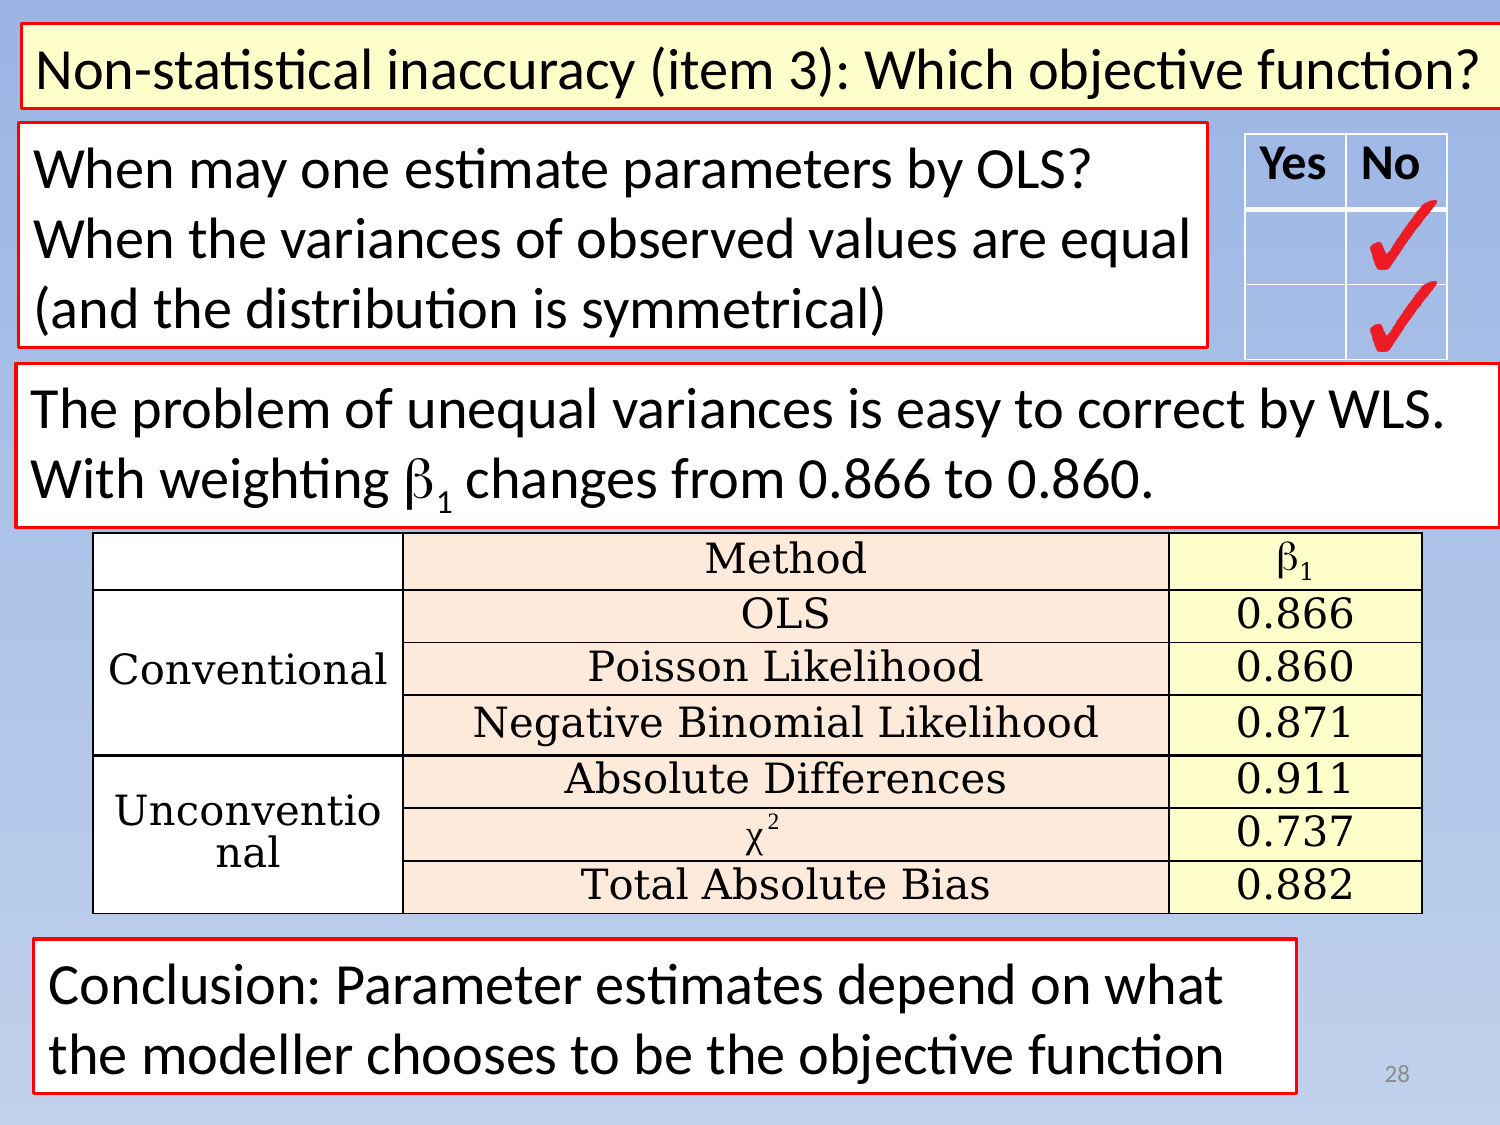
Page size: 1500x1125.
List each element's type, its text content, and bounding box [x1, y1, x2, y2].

table_cell 0.860 [1170, 643, 1421, 694]
table_cell Unconventional [94, 757, 402, 913]
table_cell [1347, 285, 1369, 359]
table_cell Conventional [94, 591, 402, 754]
table_header [94, 534, 402, 589]
table_cell [1246, 212, 1345, 284]
table_cell [789, 809, 1168, 860]
table_cell 0.871 [1170, 696, 1421, 754]
table_cell Poisson Likelihood [404, 643, 1168, 694]
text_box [742, 805, 785, 862]
text_box Conclusion: Parameter estimates depend on what the modeller chooses to be the objective function [33, 938, 1297, 1094]
table_cell 0.866 [1170, 591, 1421, 642]
table_header No [1347, 135, 1446, 207]
table_cell 0.882 [1170, 862, 1421, 913]
table_header b1 [1170, 534, 1421, 589]
table_cell OLS [404, 591, 1168, 642]
picture [1369, 200, 1437, 271]
table_cell Negative Binomial Likelihood [404, 696, 1168, 754]
table_cell [1246, 285, 1345, 359]
text_box Non-statistical inaccuracy (item 3): Which objective function? [21, 23, 1500, 109]
table_cell [404, 809, 738, 860]
slide_number 28 [1074, 1042, 1425, 1103]
table_header Method [404, 534, 1168, 589]
text_box The problem of unequal variances is easy to correct by WLS. With weighting b1 changes from 0.866 to 0.860. [16, 363, 1500, 528]
table_cell [1347, 212, 1446, 284]
table_cell 0.737 [1170, 809, 1421, 860]
table_header Yes [1246, 135, 1345, 207]
table_cell Absolute Differences [404, 757, 1168, 807]
picture [1369, 281, 1437, 352]
text_box When may one estimate parameters by OLS? When the variances of observed values are equal (and the distribution is symmetrical) [18, 122, 1208, 348]
table_cell [1436, 285, 1446, 359]
table_cell 0.911 [1170, 757, 1421, 807]
table_cell Total Absolute Bias [404, 862, 1168, 913]
